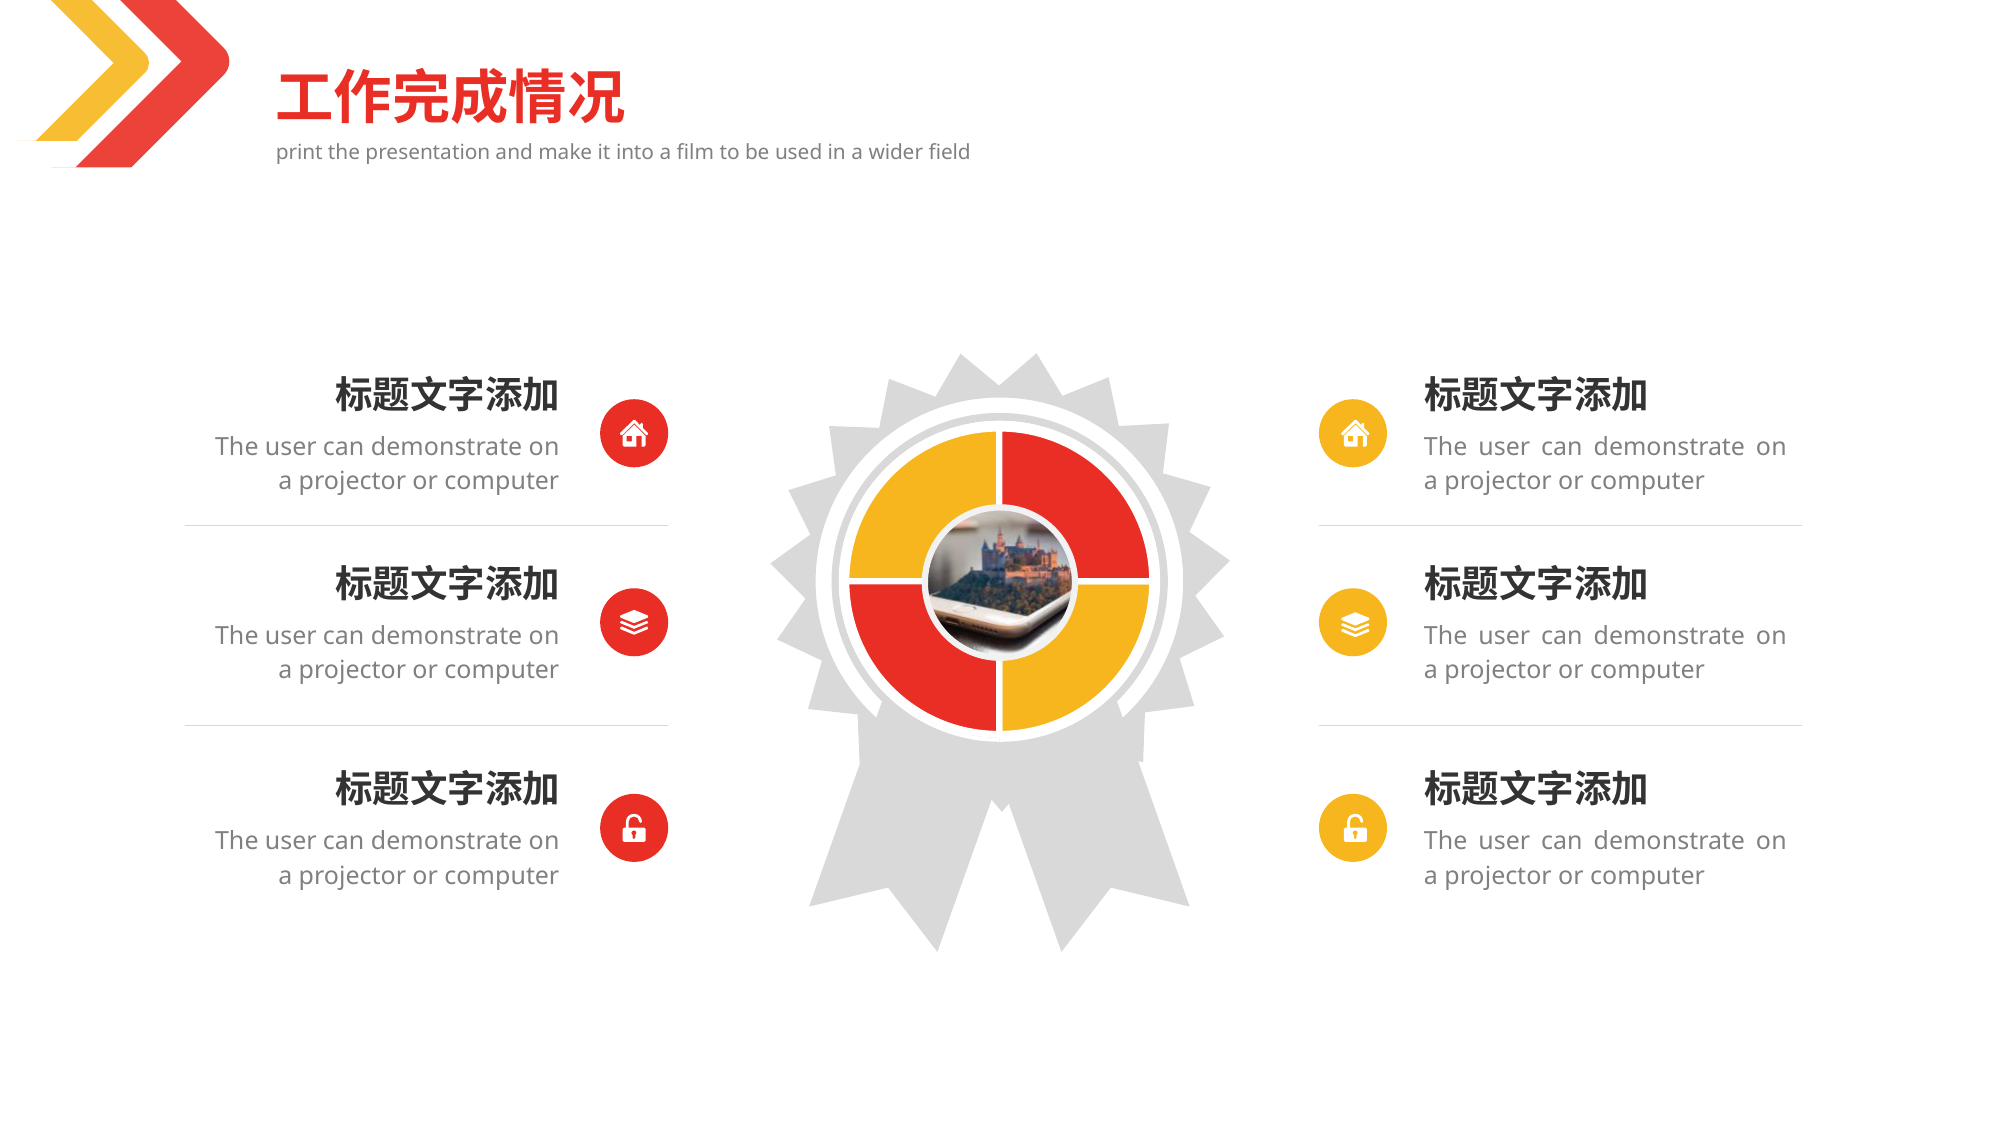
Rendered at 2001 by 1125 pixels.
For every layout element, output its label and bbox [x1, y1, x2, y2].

text_box [1318, 363, 1803, 898]
text_box [0, 0, 1169, 193]
text_box [769, 353, 1230, 952]
text_box [181, 363, 669, 898]
